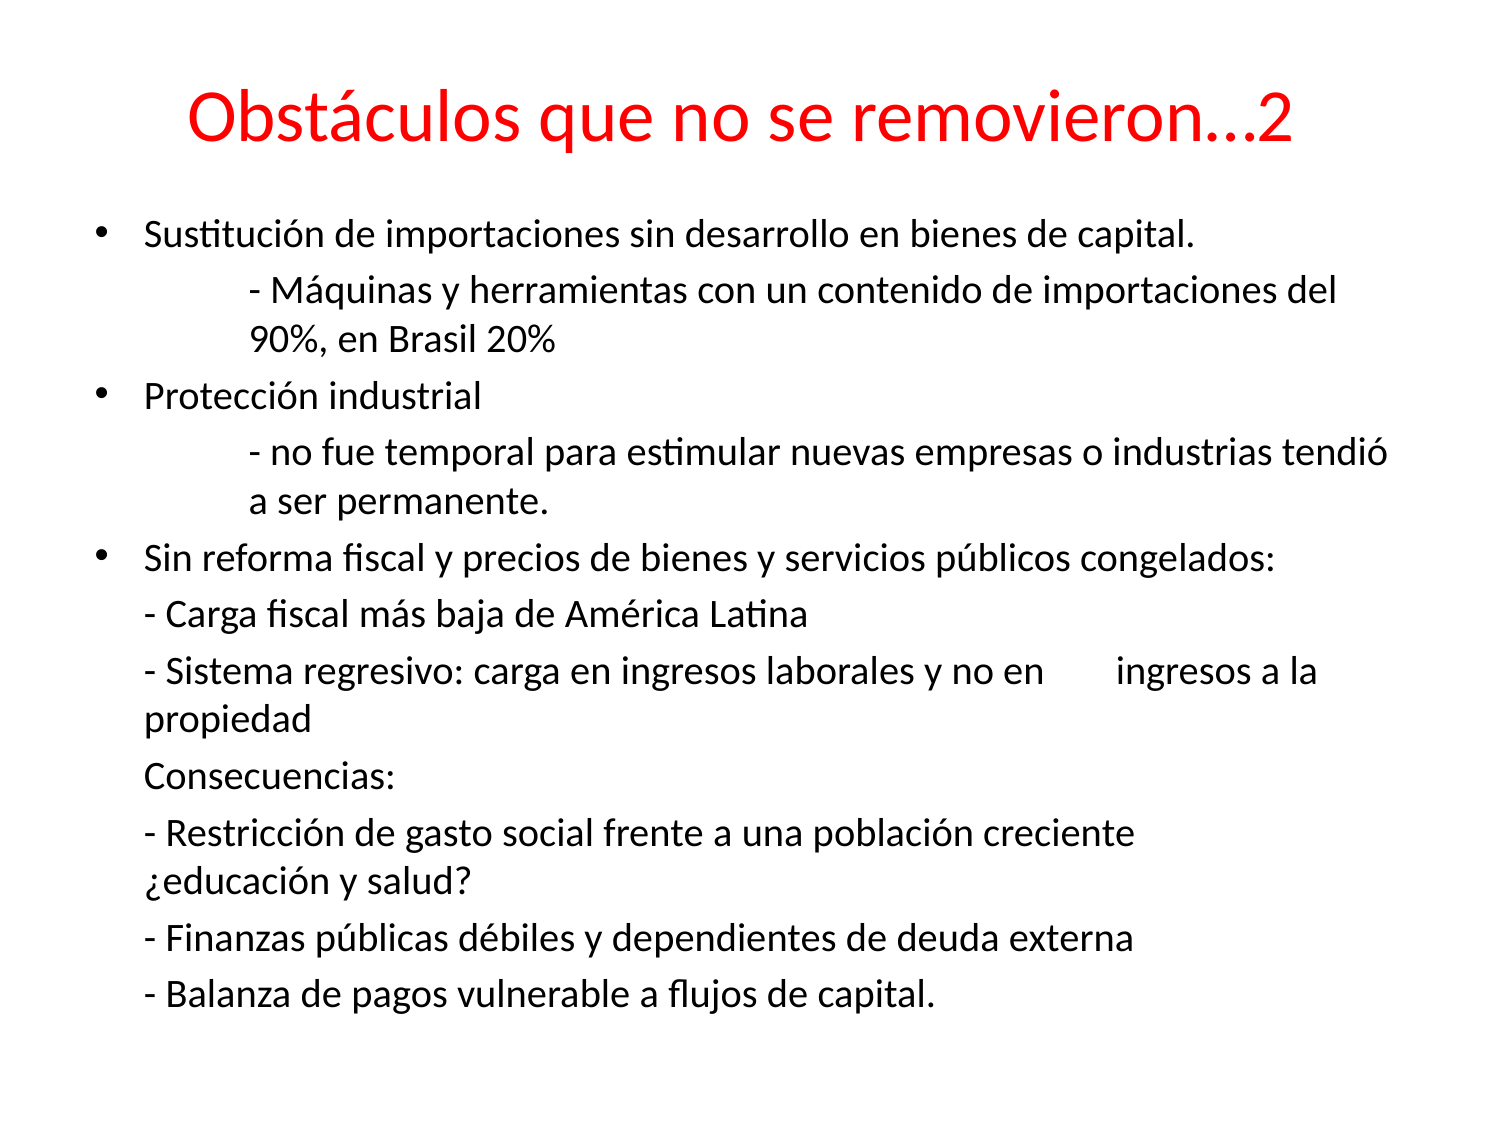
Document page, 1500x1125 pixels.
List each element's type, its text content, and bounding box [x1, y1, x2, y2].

title Obstáculos que no se removieron…2 [0, 11, 1500, 211]
list Sustitución de importaciones sin desarrollo en bienes de capital. - Máquinas y herramientas con un contenido de importaciones del 90%, en Brasil 20% Protección industrial - no fue temporal para estimular nuevas empresas o industrias tendió a ser permanente. Sin reforma fiscal y precios de bienes y servicios públicos congelados: - Carga fiscal más baja de América Latina - Sistema regresivo: carga en ingresos laborales y no en ingresos a la propiedad Consecuencias: - Restricción de gasto social frente a una población creciente ¿educación y salud? - Finanzas públicas débiles y dependientes de deuda externa - Balanza de pagos vulnerable a flujos de capital. [79, 199, 1430, 1090]
